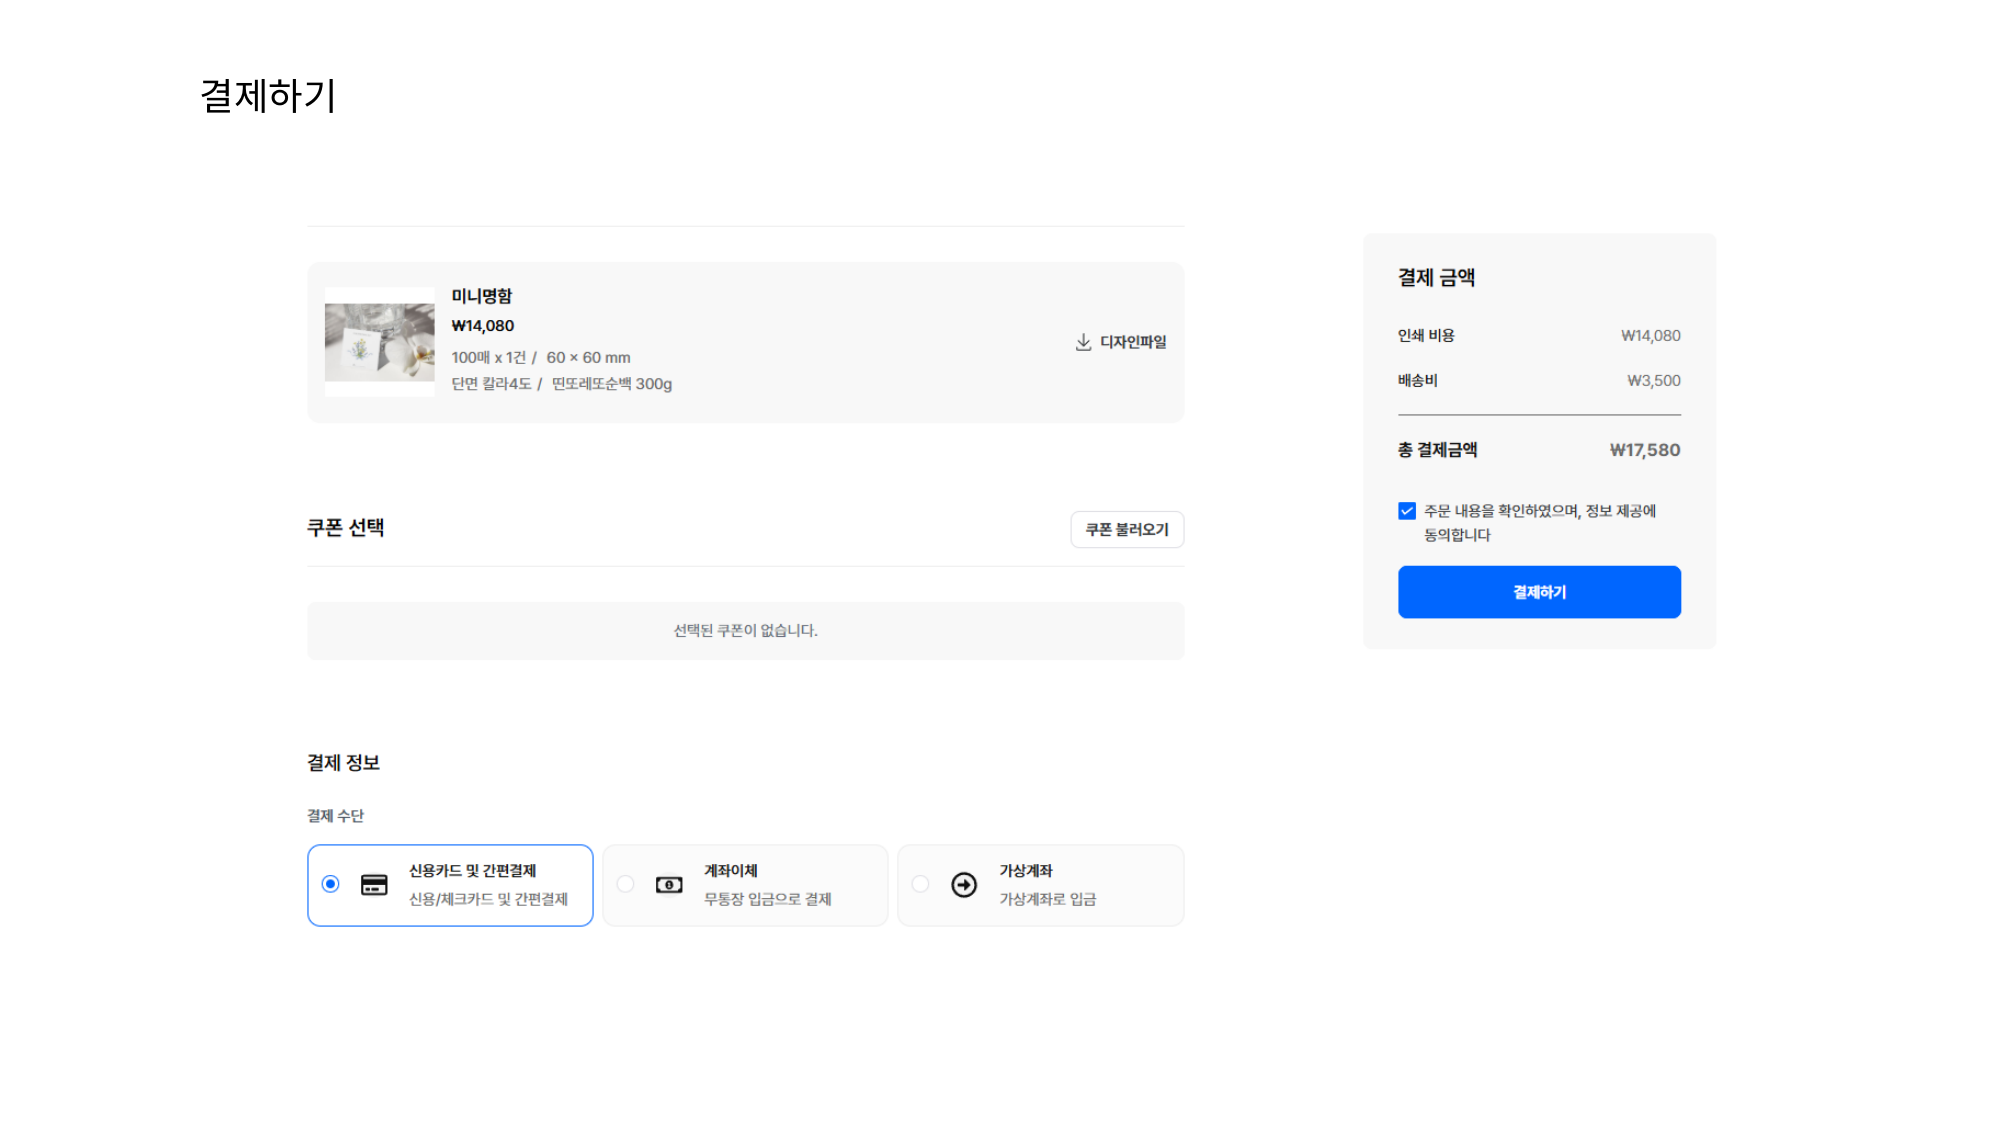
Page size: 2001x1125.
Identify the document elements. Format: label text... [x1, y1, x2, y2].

text_box 결제하기 [185, 65, 353, 126]
picture [268, 217, 1734, 987]
